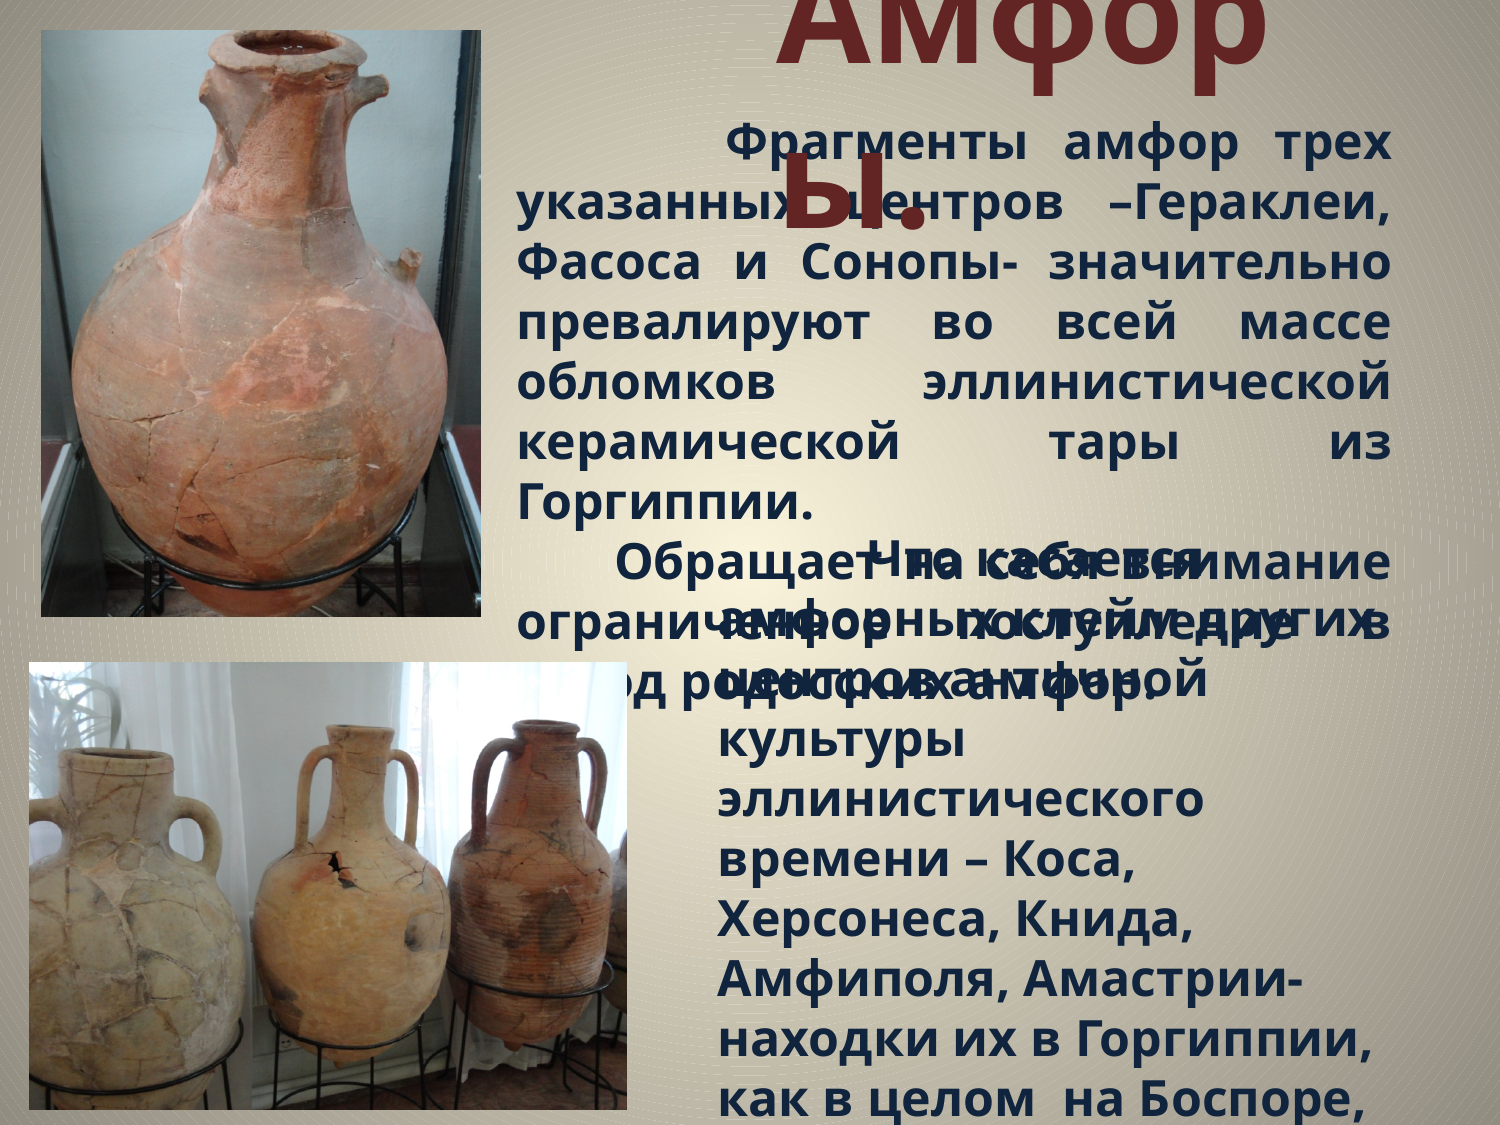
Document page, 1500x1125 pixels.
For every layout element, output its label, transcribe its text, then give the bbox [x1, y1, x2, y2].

text_box Что касается амфорных клейм других центров античной культуры эллинистического времени – Коса, Херсонеса, Книда, Амфиполя, Амастрии- находки их в Горгиппии, как в целом на Боспоре, немногочисленны и единичны. [702, 518, 1447, 1125]
text_box Амфоры. [761, 0, 1329, 264]
text_box Фрагменты амфор трех указанных центров –Гераклеи, Фасоса и Сонопы- значительно превалируют во всей массе обломков эллинистической керамической тары из Горгиппии. Обращает на себя внимание ограниченное поступление в город родосских амфор. [501, 101, 1408, 717]
picture [41, 30, 481, 618]
picture [29, 661, 627, 1111]
